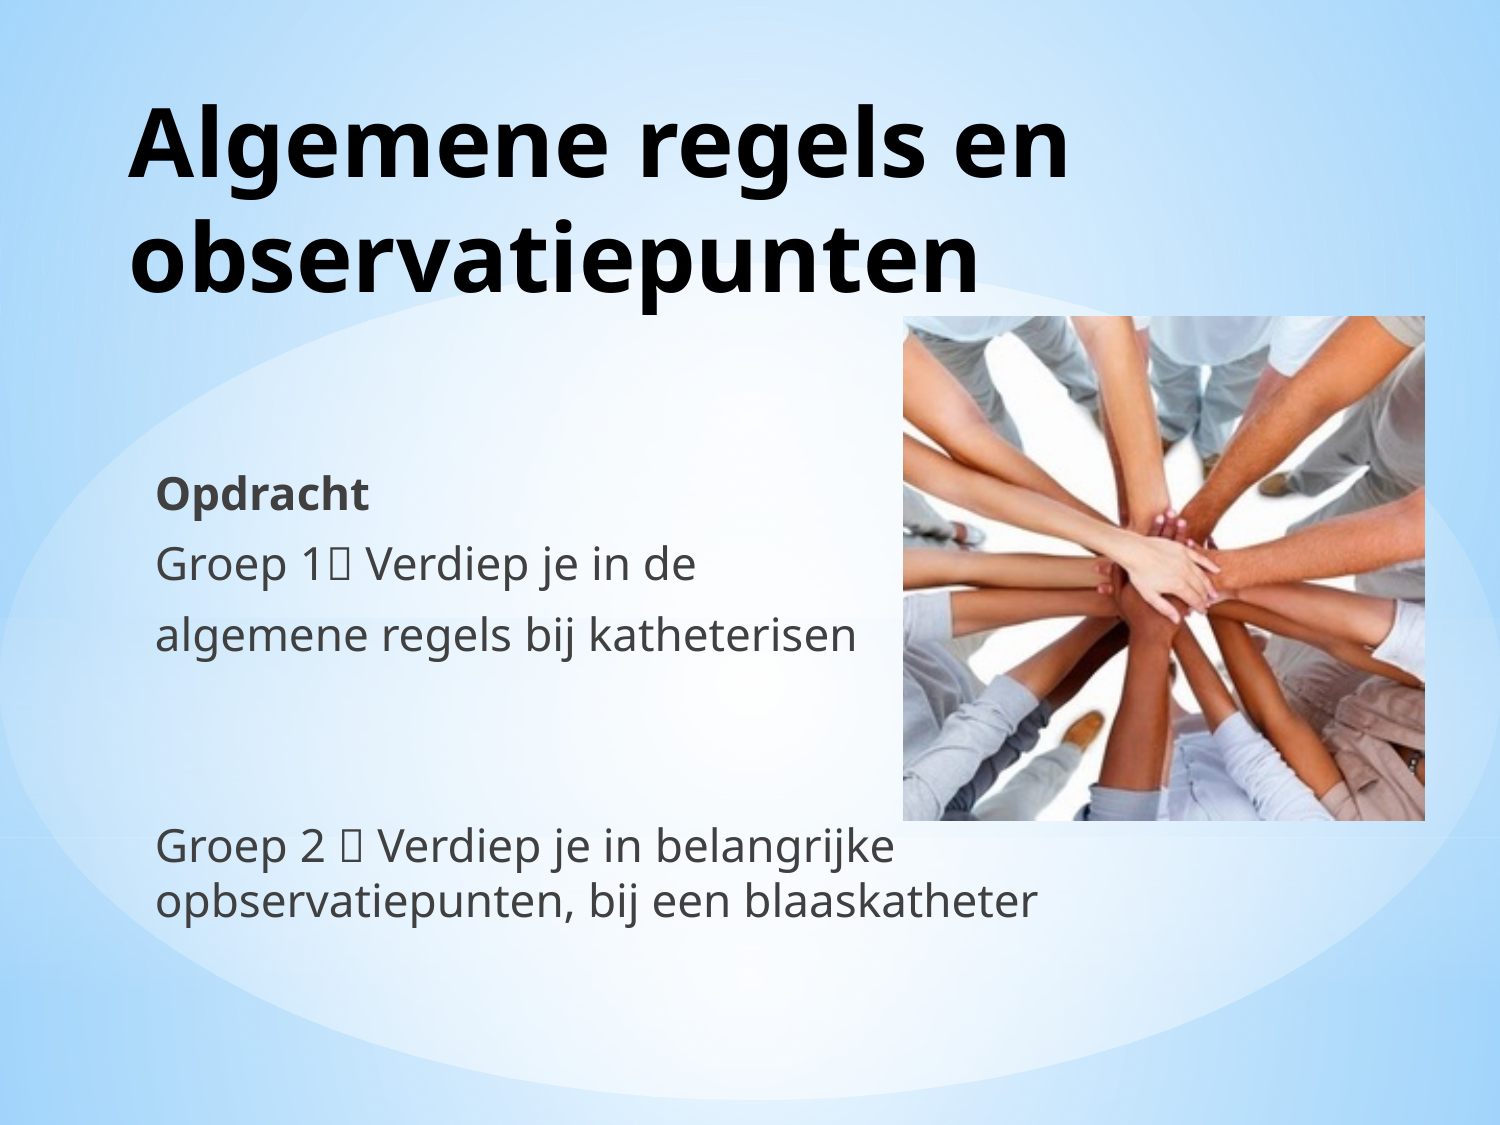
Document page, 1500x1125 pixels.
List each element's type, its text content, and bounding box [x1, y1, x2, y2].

title Algemene regels en observatiepunten [113, 74, 1183, 262]
picture [903, 316, 1425, 822]
list Opdracht Groep 1 Verdiep je in de algemene regels bij katheterisen Groep 2  Verdiep je in belangrijke opbservatiepunten, bij een blaaskatheter [132, 316, 1183, 1040]
